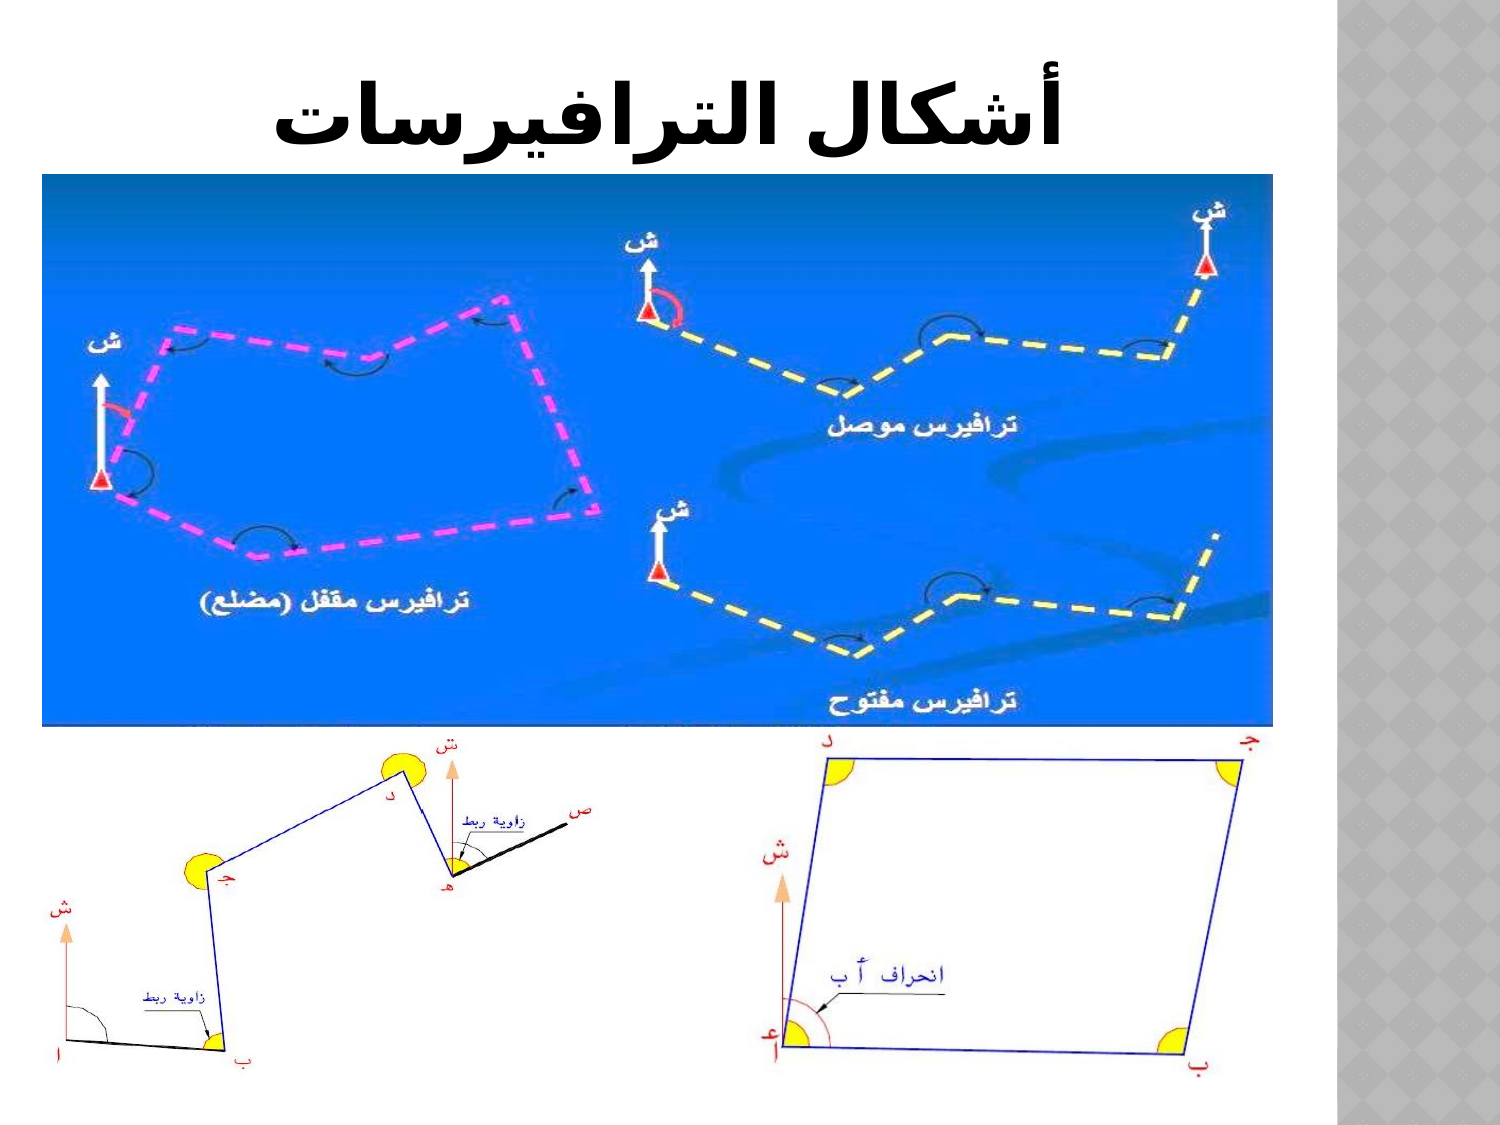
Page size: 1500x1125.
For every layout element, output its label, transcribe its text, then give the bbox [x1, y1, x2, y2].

title أشكال الترافيرسات [75, 52, 1263, 161]
picture [42, 174, 1273, 727]
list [747, 735, 1273, 1079]
picture [42, 739, 613, 1079]
